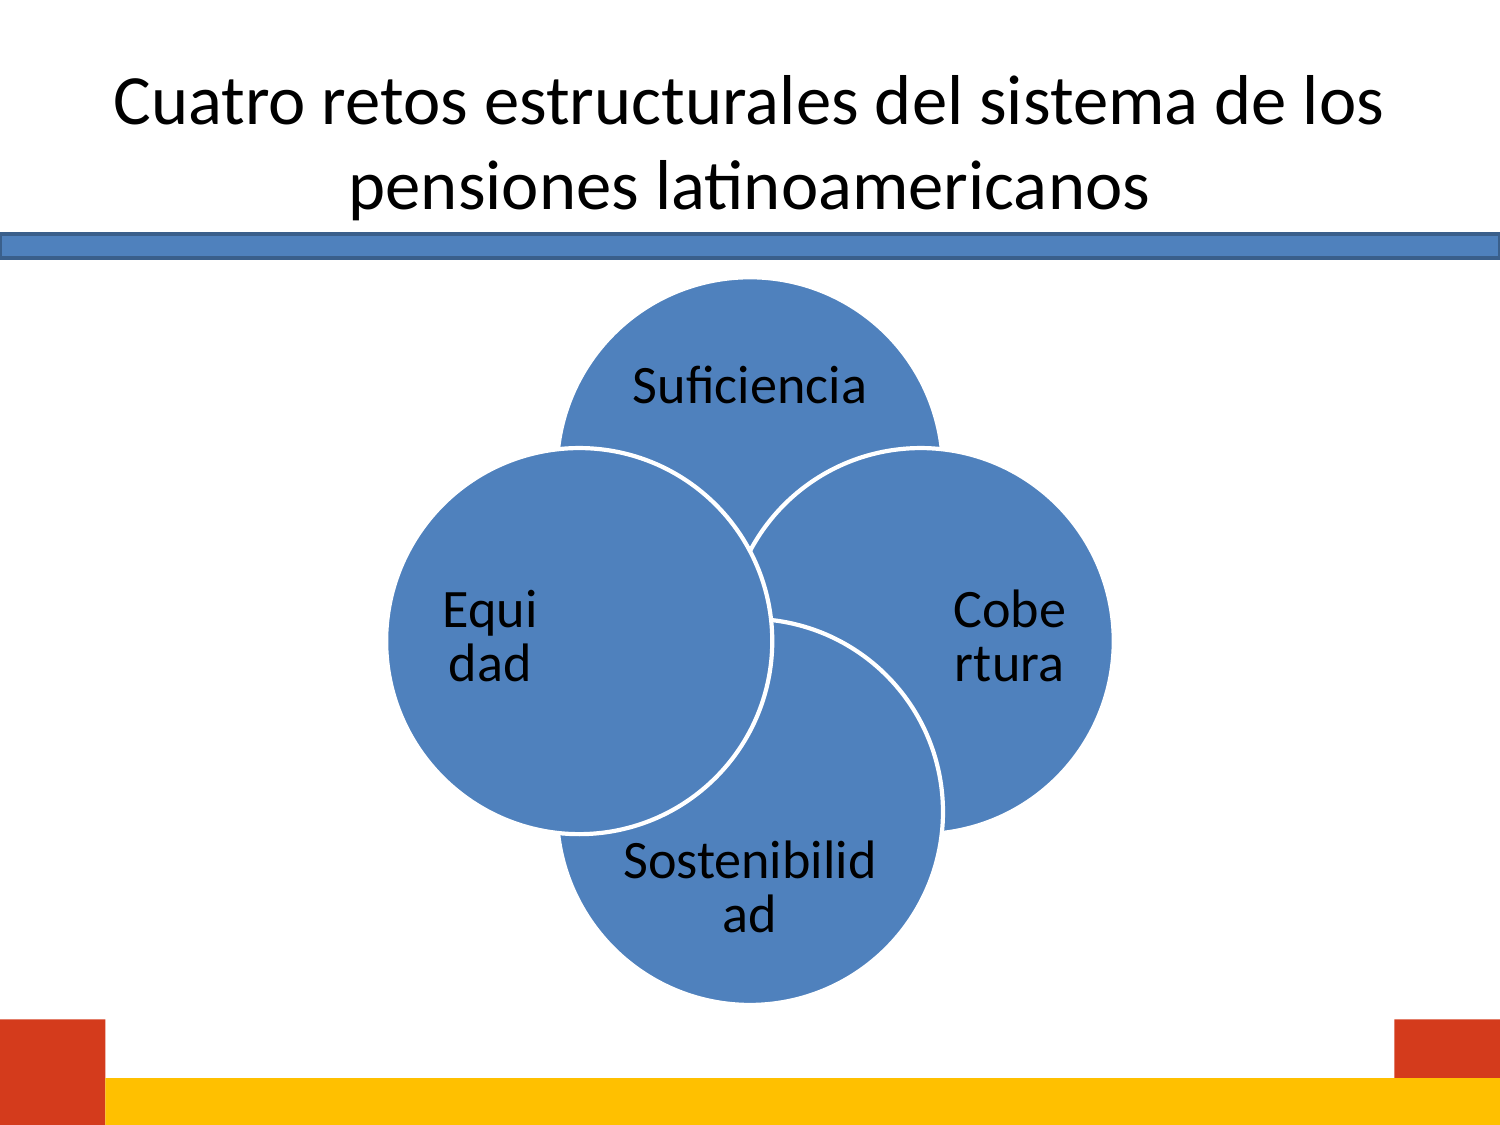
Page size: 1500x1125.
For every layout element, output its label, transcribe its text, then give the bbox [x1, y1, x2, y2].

text_box [0, 232, 1500, 260]
title Cuatro retos estructurales del sistema de los pensiones latinoamericanos [75, 45, 1425, 232]
text_box [103, 1076, 1500, 1125]
text_box [1392, 1017, 1500, 1076]
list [74, 262, 1426, 1006]
text_box [0, 1017, 107, 1125]
